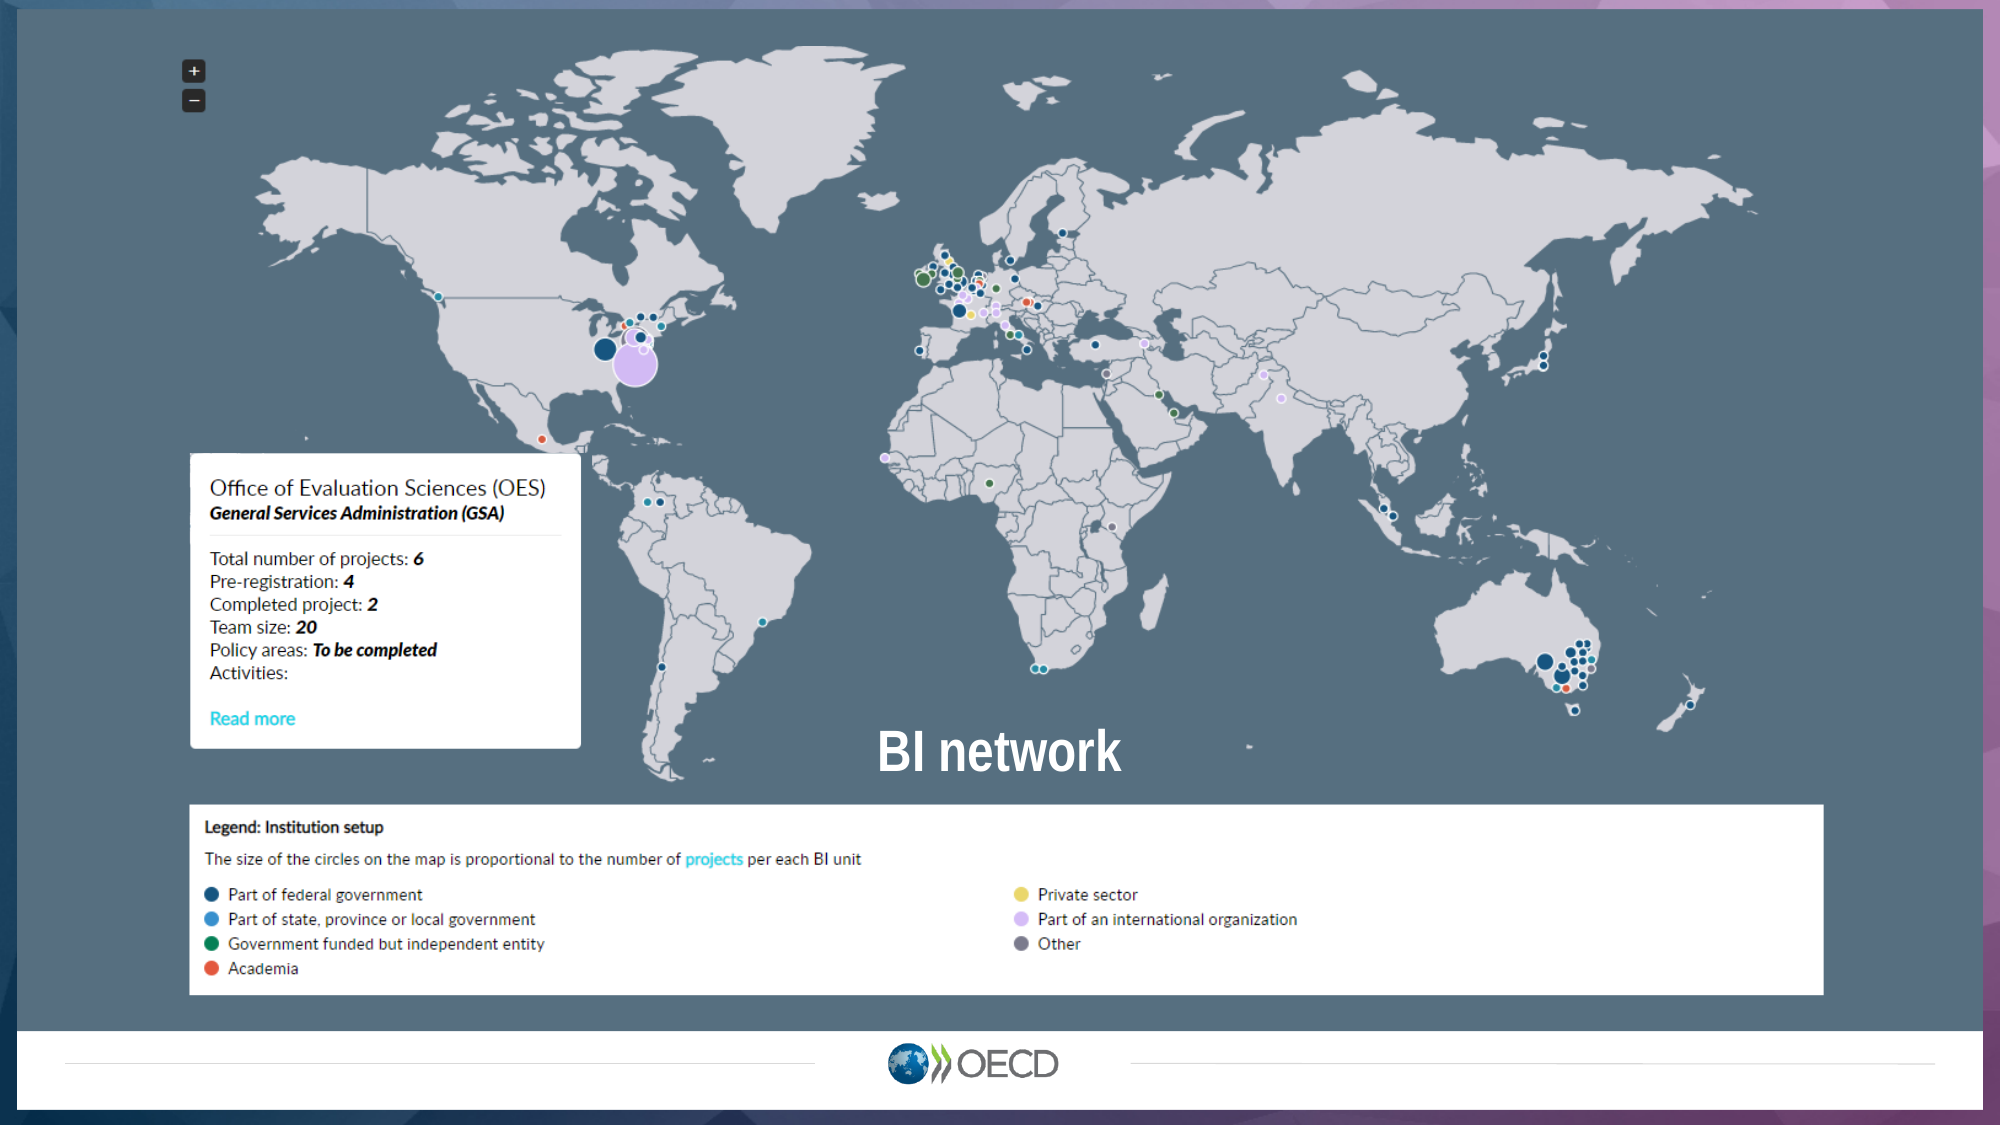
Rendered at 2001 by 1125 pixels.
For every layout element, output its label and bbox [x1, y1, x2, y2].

picture [179, 46, 1841, 1010]
text_box [18, 10, 1982, 1032]
picture [886, 1041, 1060, 1086]
text_box [0, 0, 2000, 1125]
